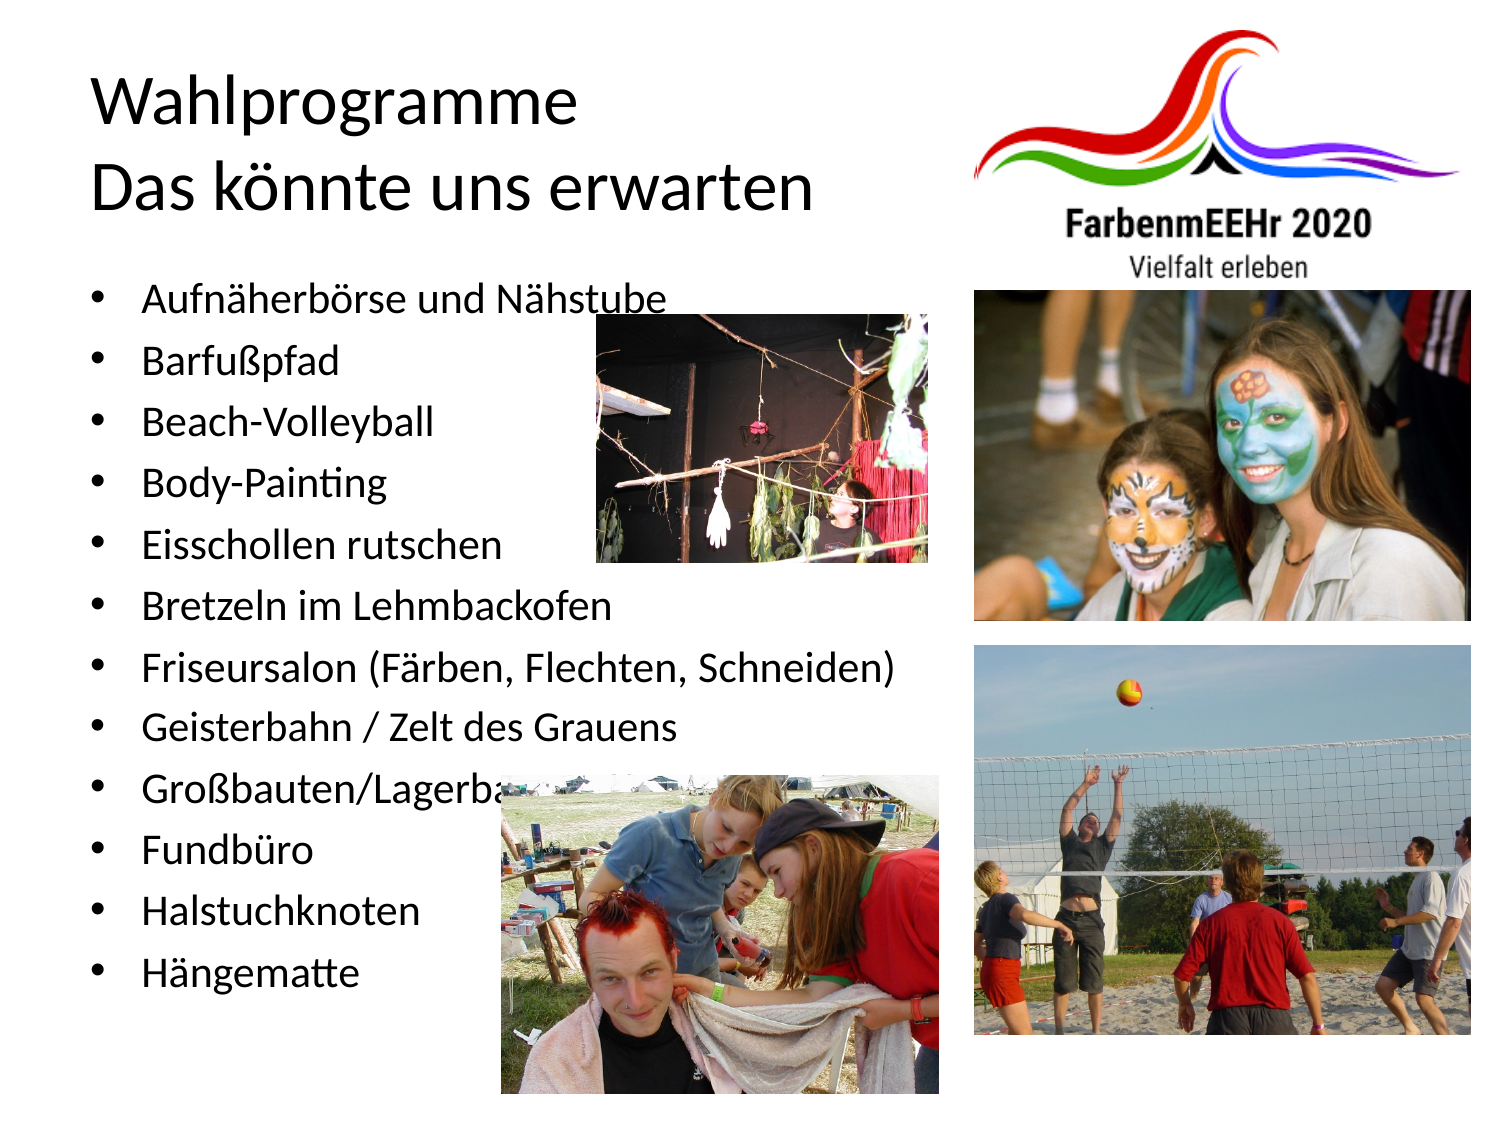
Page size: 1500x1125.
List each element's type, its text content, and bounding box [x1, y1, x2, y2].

list Aufnäherbörse und Nähstube Barfußpfad Beach-Volleyball Body-Painting Eisschollen rutschen Bretzeln im Lehmbackofen Friseursalon (Färben, Flechten, Schneiden) Geisterbahn / Zelt des Grauens Großbauten/Lagerbauten-Kurs Fundbüro Halstuchknoten Hängematte [75, 262, 1425, 1005]
picture [596, 314, 928, 563]
picture [974, 290, 1471, 622]
picture [974, 644, 1471, 1036]
picture [974, 30, 1461, 286]
title Wahlprogramme Das könnte uns erwarten [75, 45, 1425, 233]
picture [501, 774, 940, 1095]
